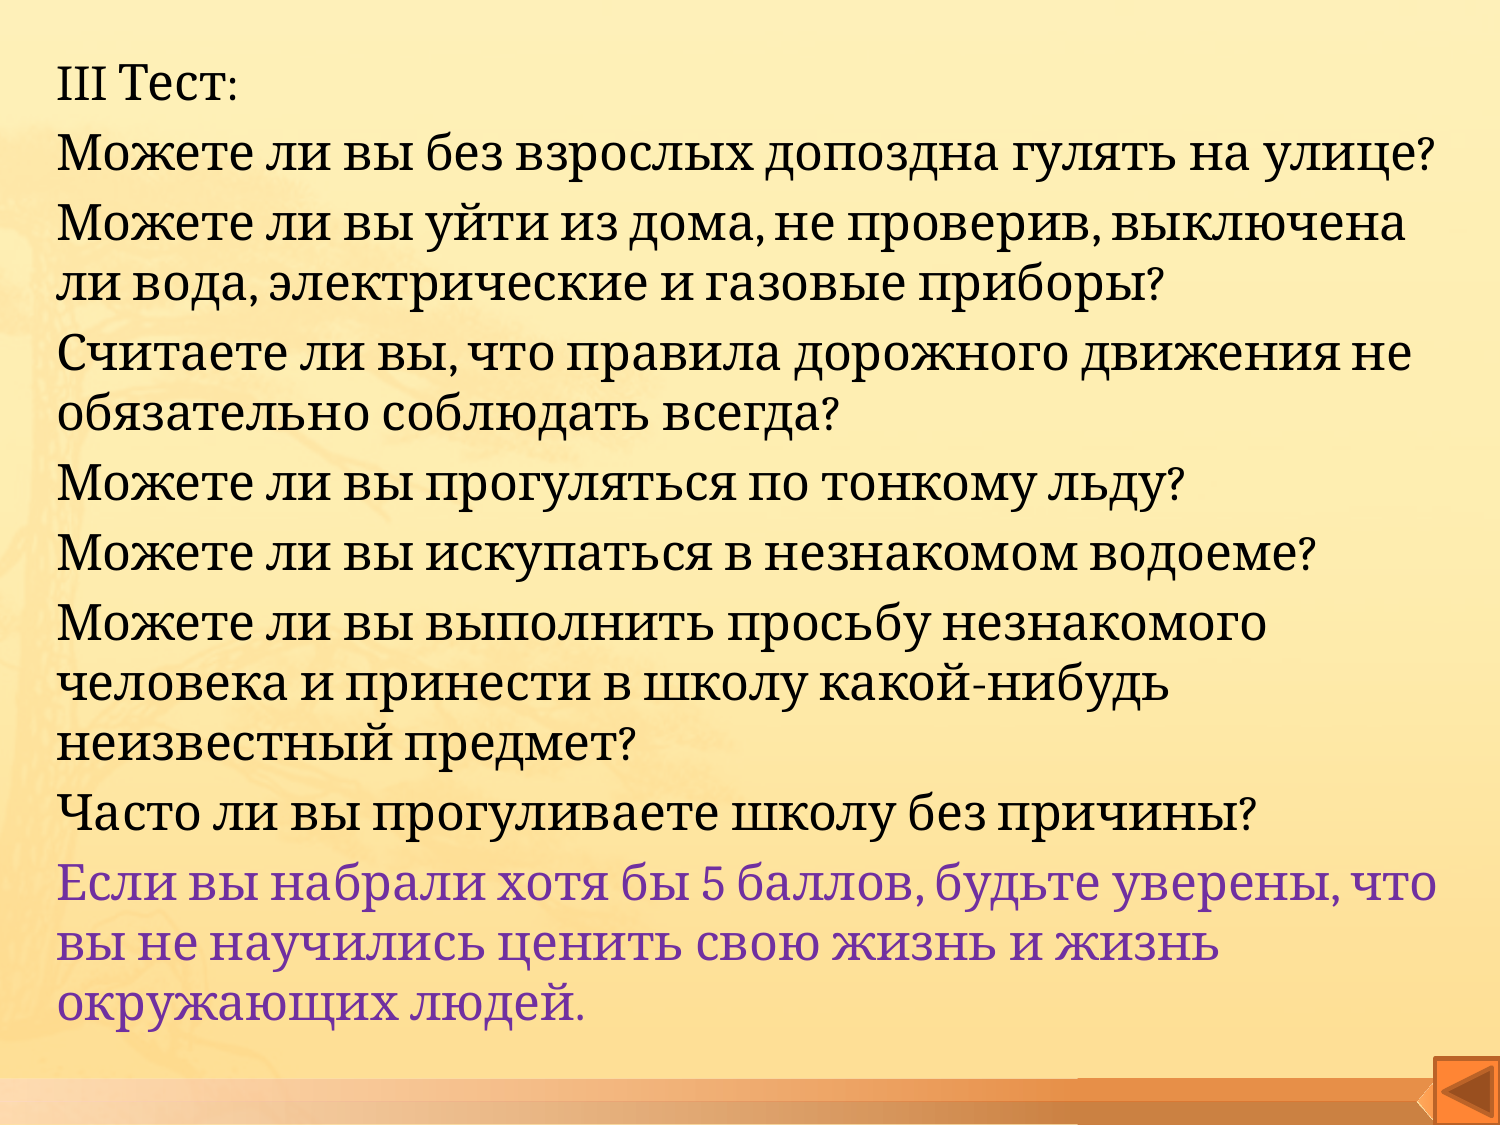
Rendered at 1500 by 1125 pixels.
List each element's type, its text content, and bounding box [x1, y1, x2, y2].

text_box [1433, 1056, 1500, 1125]
subtitle III Тест: Можете ли вы без взрослых допоздна гулять на улице? Можете ли вы уйти из дома, не проверив, выключена ли вода, электрические и газовые приборы? Считаете ли вы, что правила дорожного движения не обязательно соблюдать всегда? Можете ли вы прогуляться по тонкому льду? Можете ли вы искупаться в незнакомом водоеме? Можете ли вы выполнить просьбу незнакомого человека и принести в школу какой-нибудь неизвестный предмет? Часто ли вы прогуливаете школу без причины? Если вы набрали хотя бы 5 баллов, будьте уверены, что вы не научились ценить свою жизнь и жизнь окружающих людей. [41, 42, 1459, 1083]
